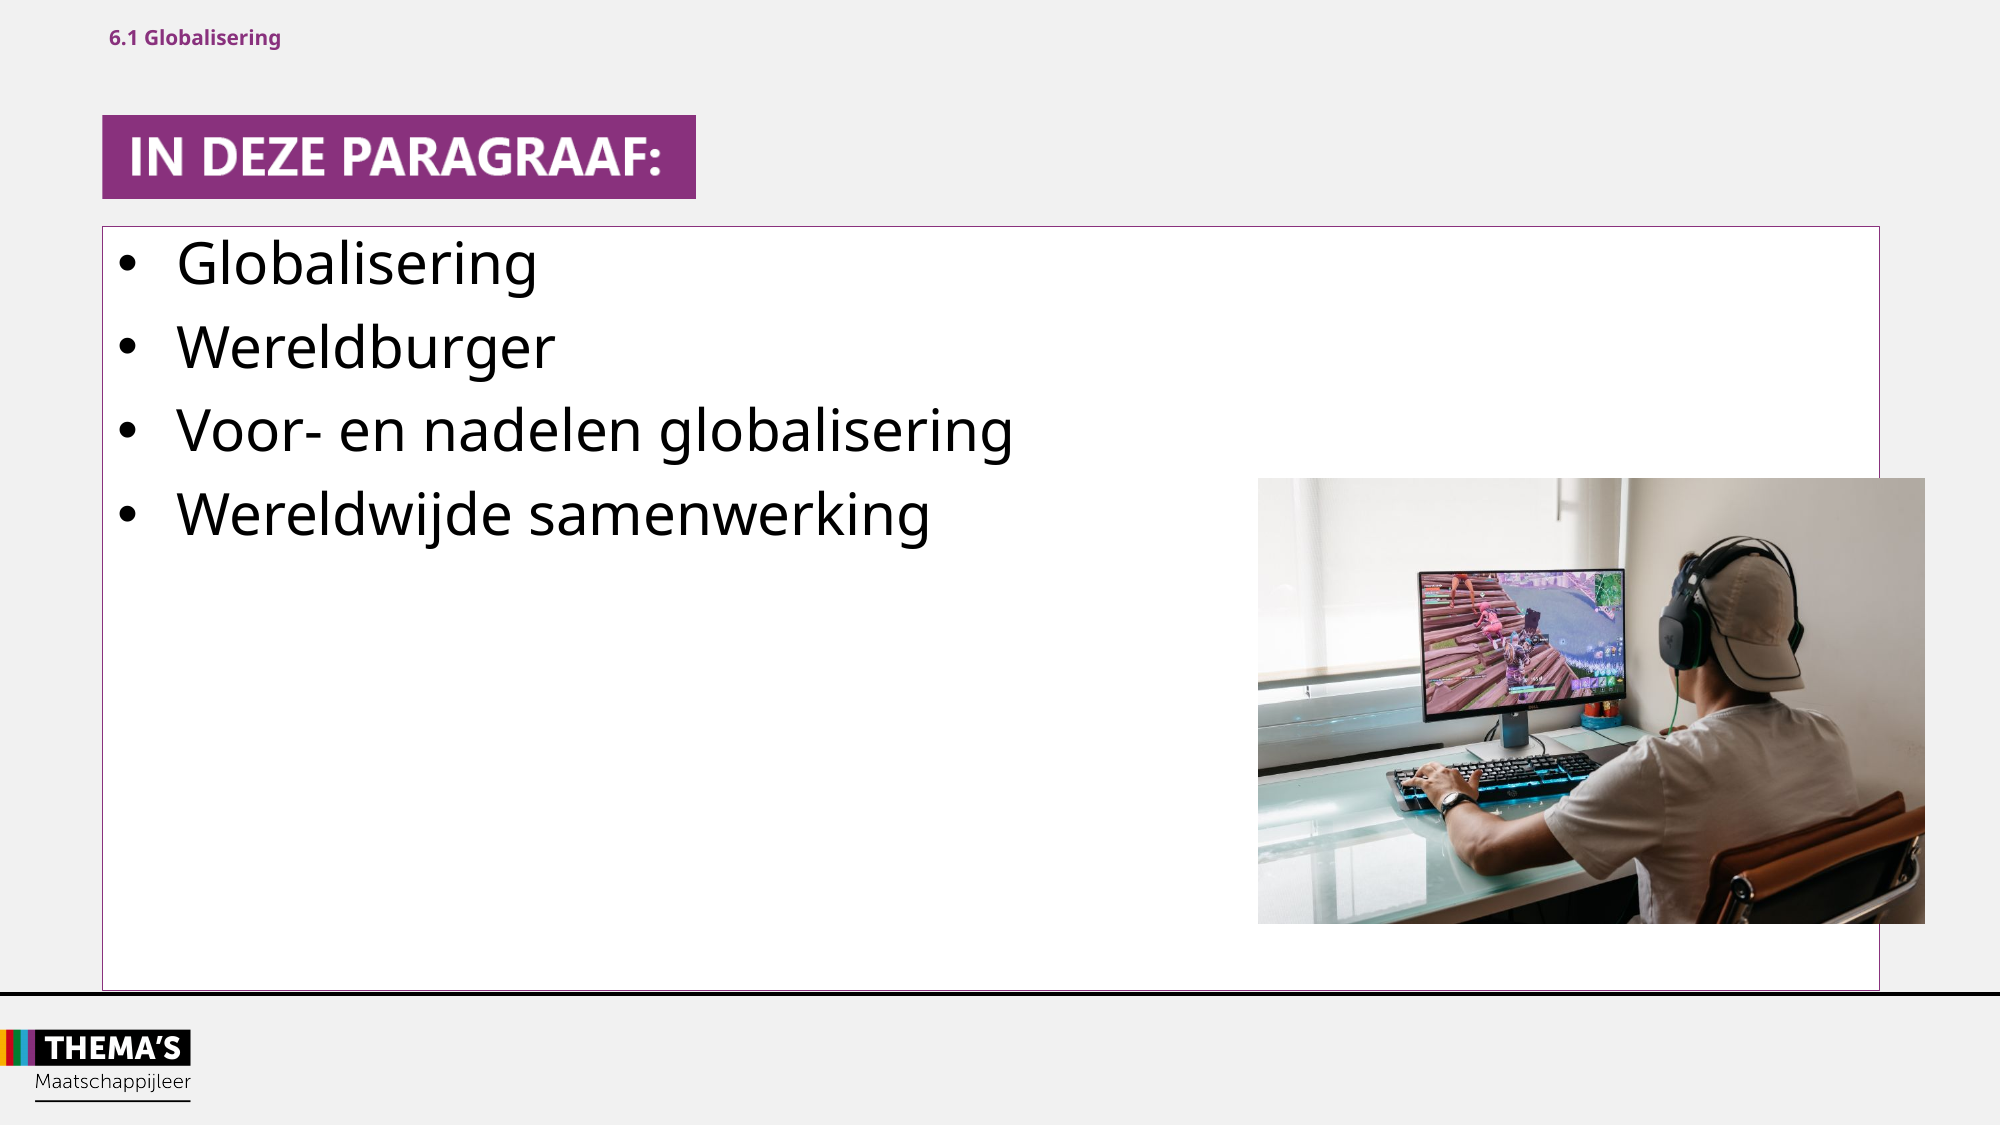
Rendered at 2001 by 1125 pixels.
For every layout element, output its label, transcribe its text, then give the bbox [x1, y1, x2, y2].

list Globalisering Wereldburger Voor- en nadelen globalisering Wereldwijde samenwerking [102, 226, 1880, 991]
list 6.1 Globalisering [94, 33, 941, 88]
picture [0, 993, 203, 1125]
picture [1258, 478, 1925, 924]
